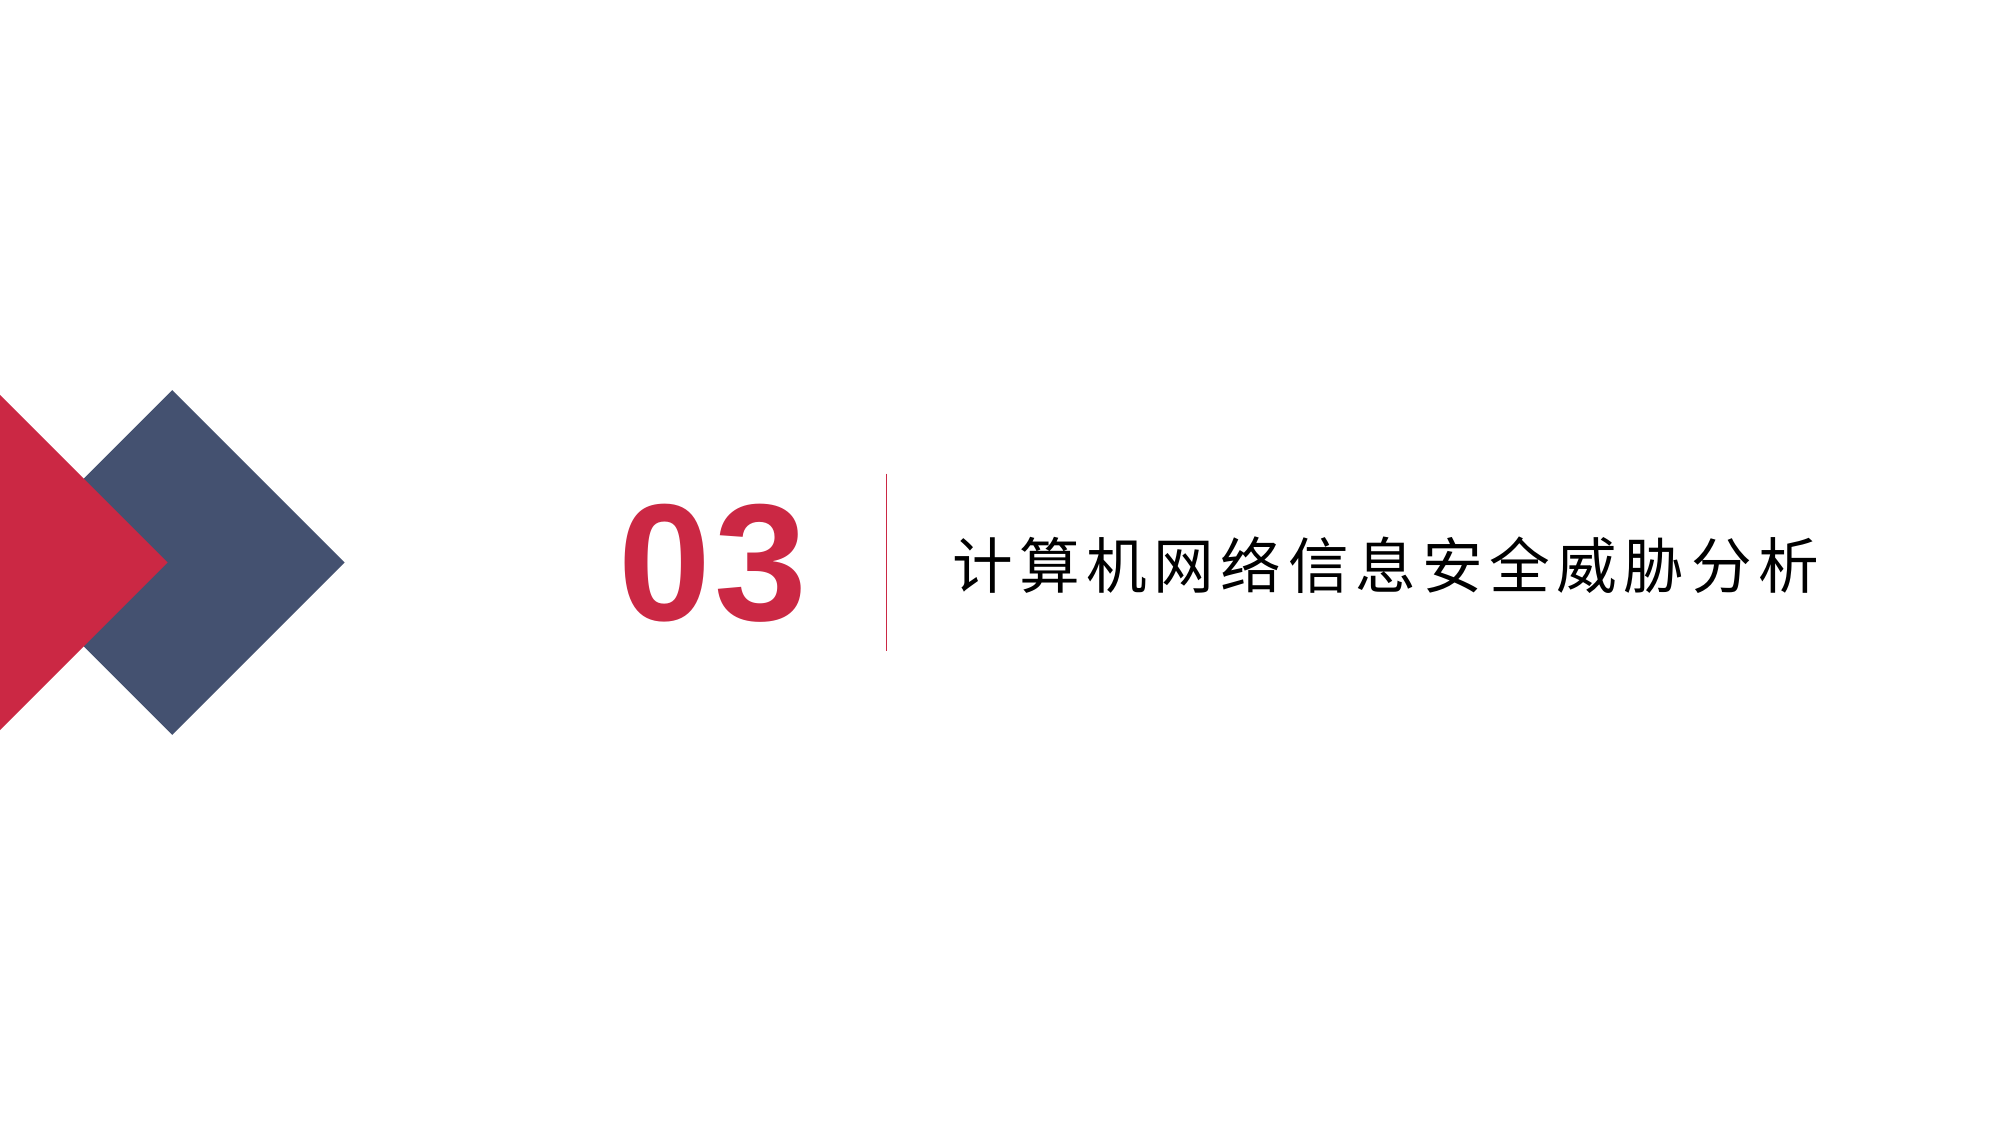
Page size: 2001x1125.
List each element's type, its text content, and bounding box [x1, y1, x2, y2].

text_box 03 [574, 450, 852, 674]
text_box 计算机网络信息安全威胁分析 [937, 473, 1856, 652]
